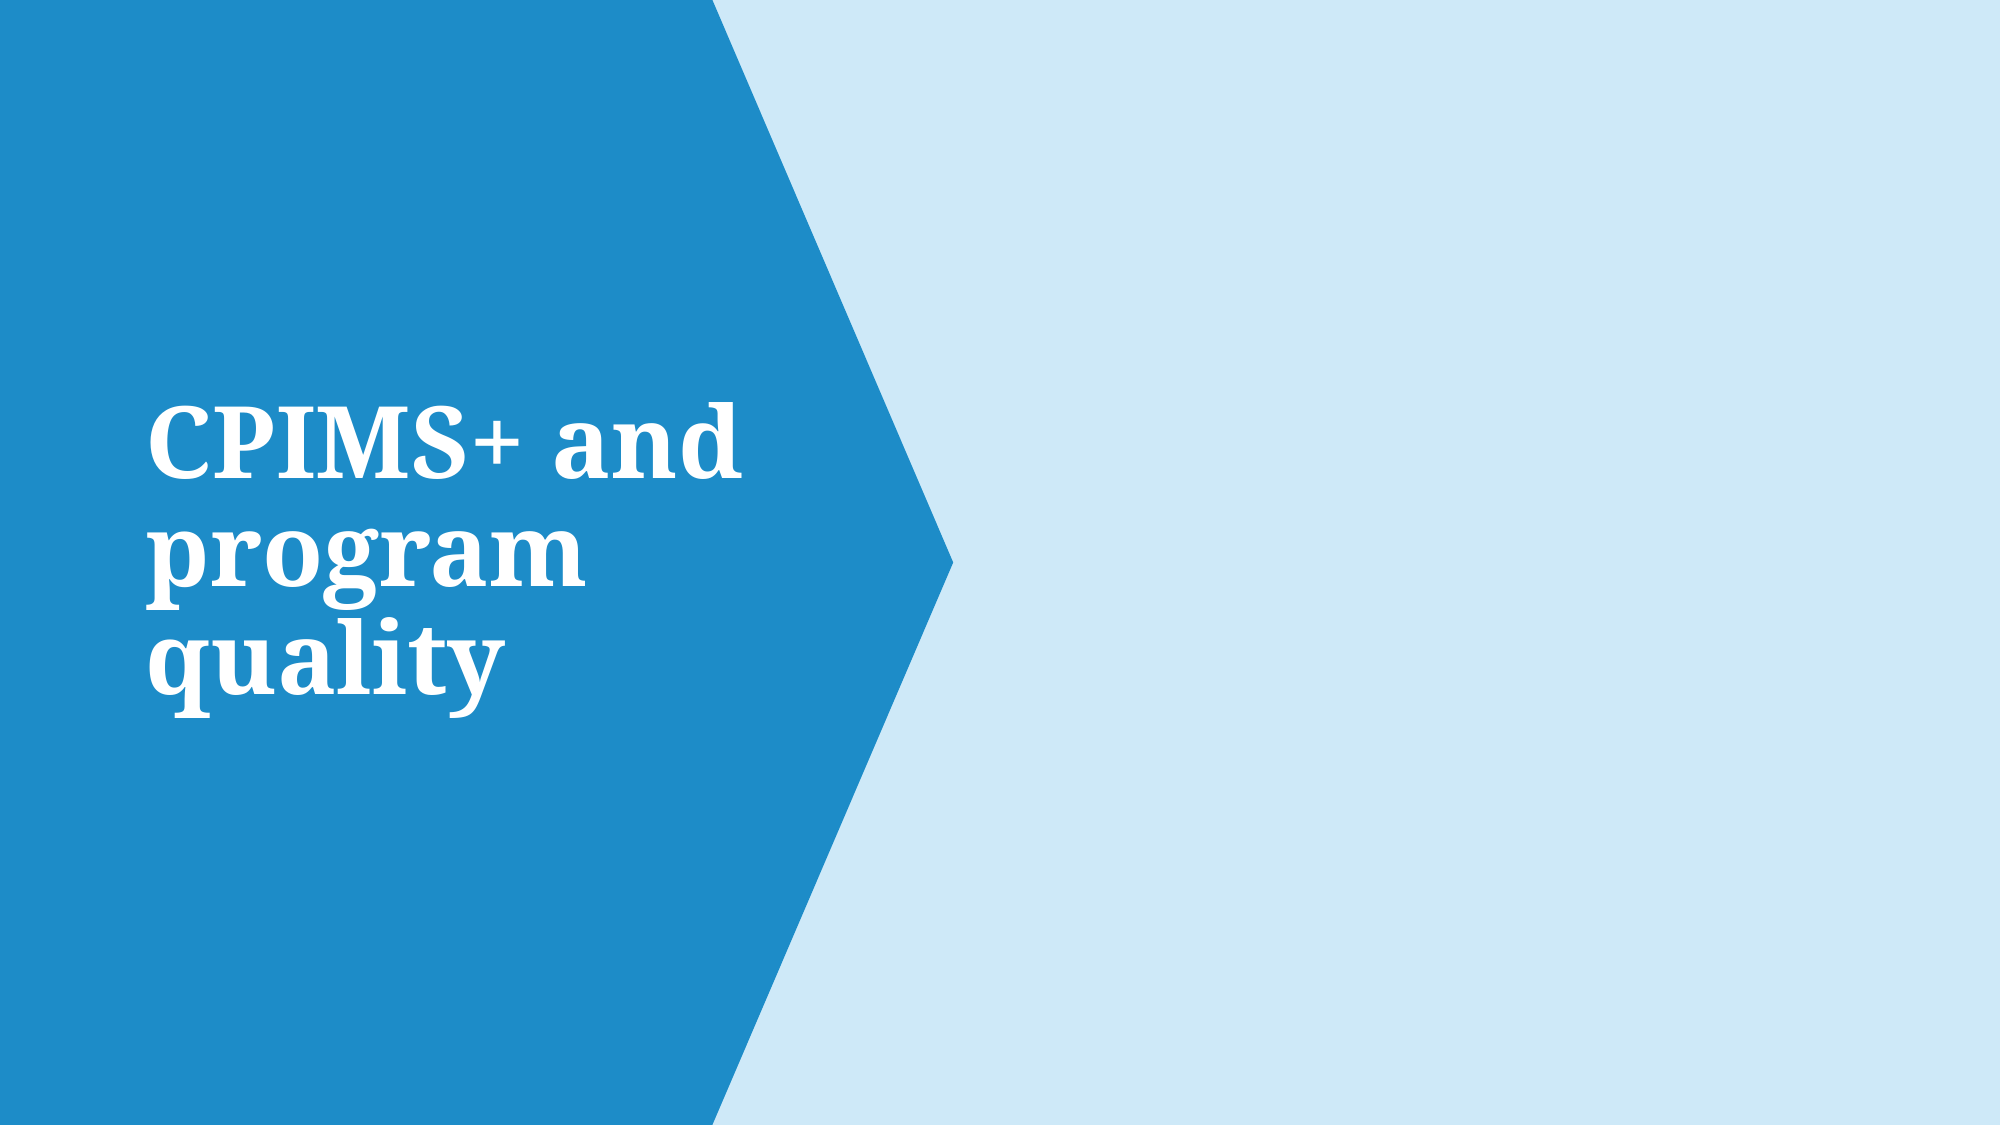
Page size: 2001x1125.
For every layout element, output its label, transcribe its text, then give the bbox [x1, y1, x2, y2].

title CPIMS+ and program quality [130, 508, 790, 601]
